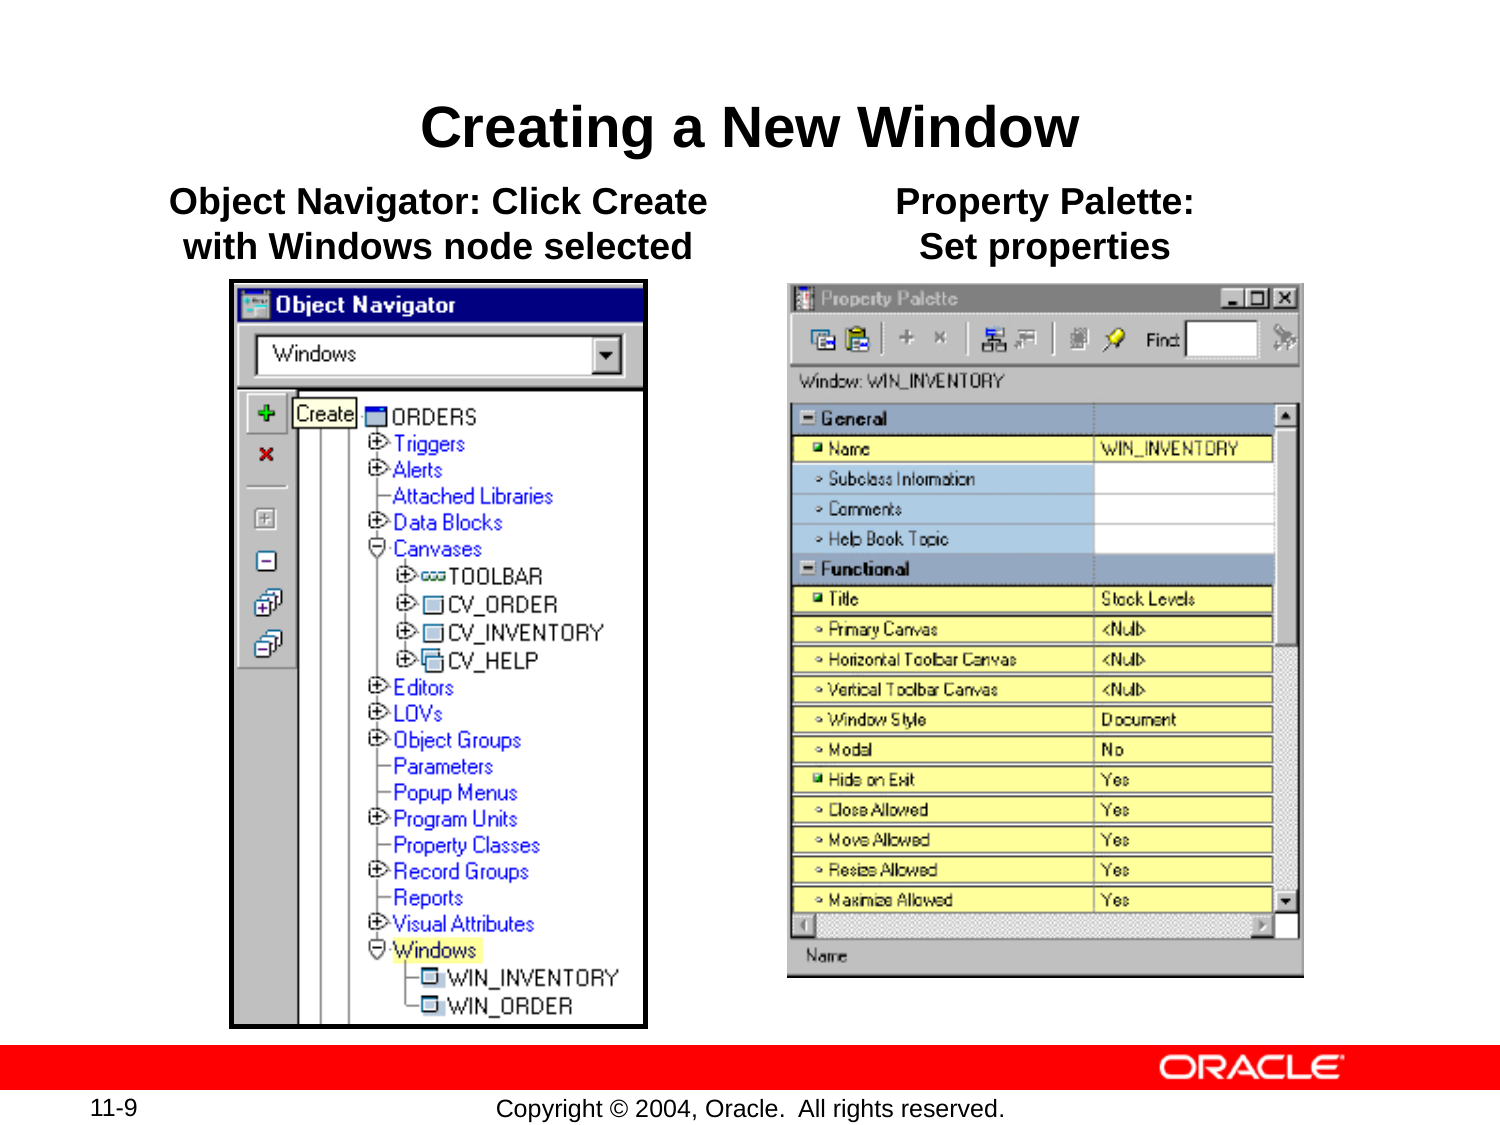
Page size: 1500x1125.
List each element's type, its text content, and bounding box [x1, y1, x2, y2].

picture [787, 283, 1304, 978]
text_box Property Palette: Set properties [893, 174, 1198, 269]
title Creating a New Window [149, 87, 1351, 232]
text_box Object Navigator: Click Create with Windows node selected [166, 174, 711, 269]
picture [233, 283, 644, 1025]
